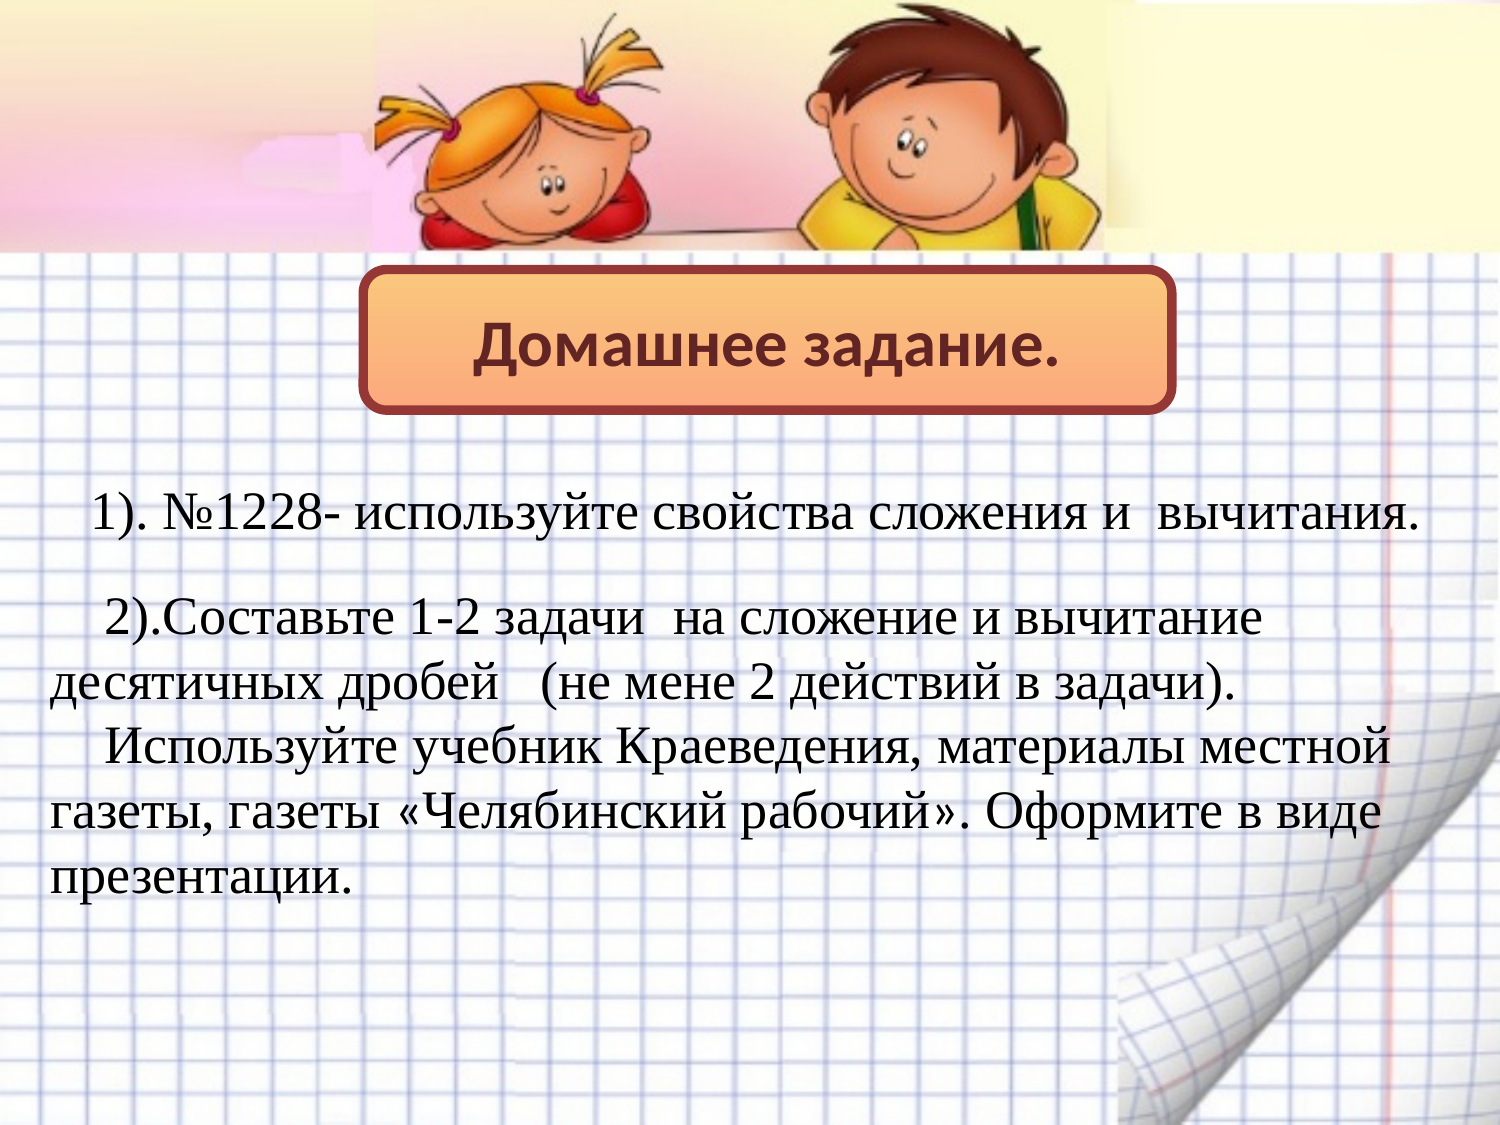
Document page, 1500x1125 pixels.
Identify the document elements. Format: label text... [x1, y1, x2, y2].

picture [0, 0, 1500, 1125]
text_box 1). №1228- используйте свойства сложения и вычитания. 2).Составьте 1-2 задачи на сложение и вычитание десятичных дробей (не мене 2 действий в задачи). Используйте учебник Краеведения, материалы местной газеты, газеты «Челябинский рабочий». Оформите в виде презентации. [35, 467, 1500, 913]
text_box Домашнее задание. [361, 267, 1174, 413]
